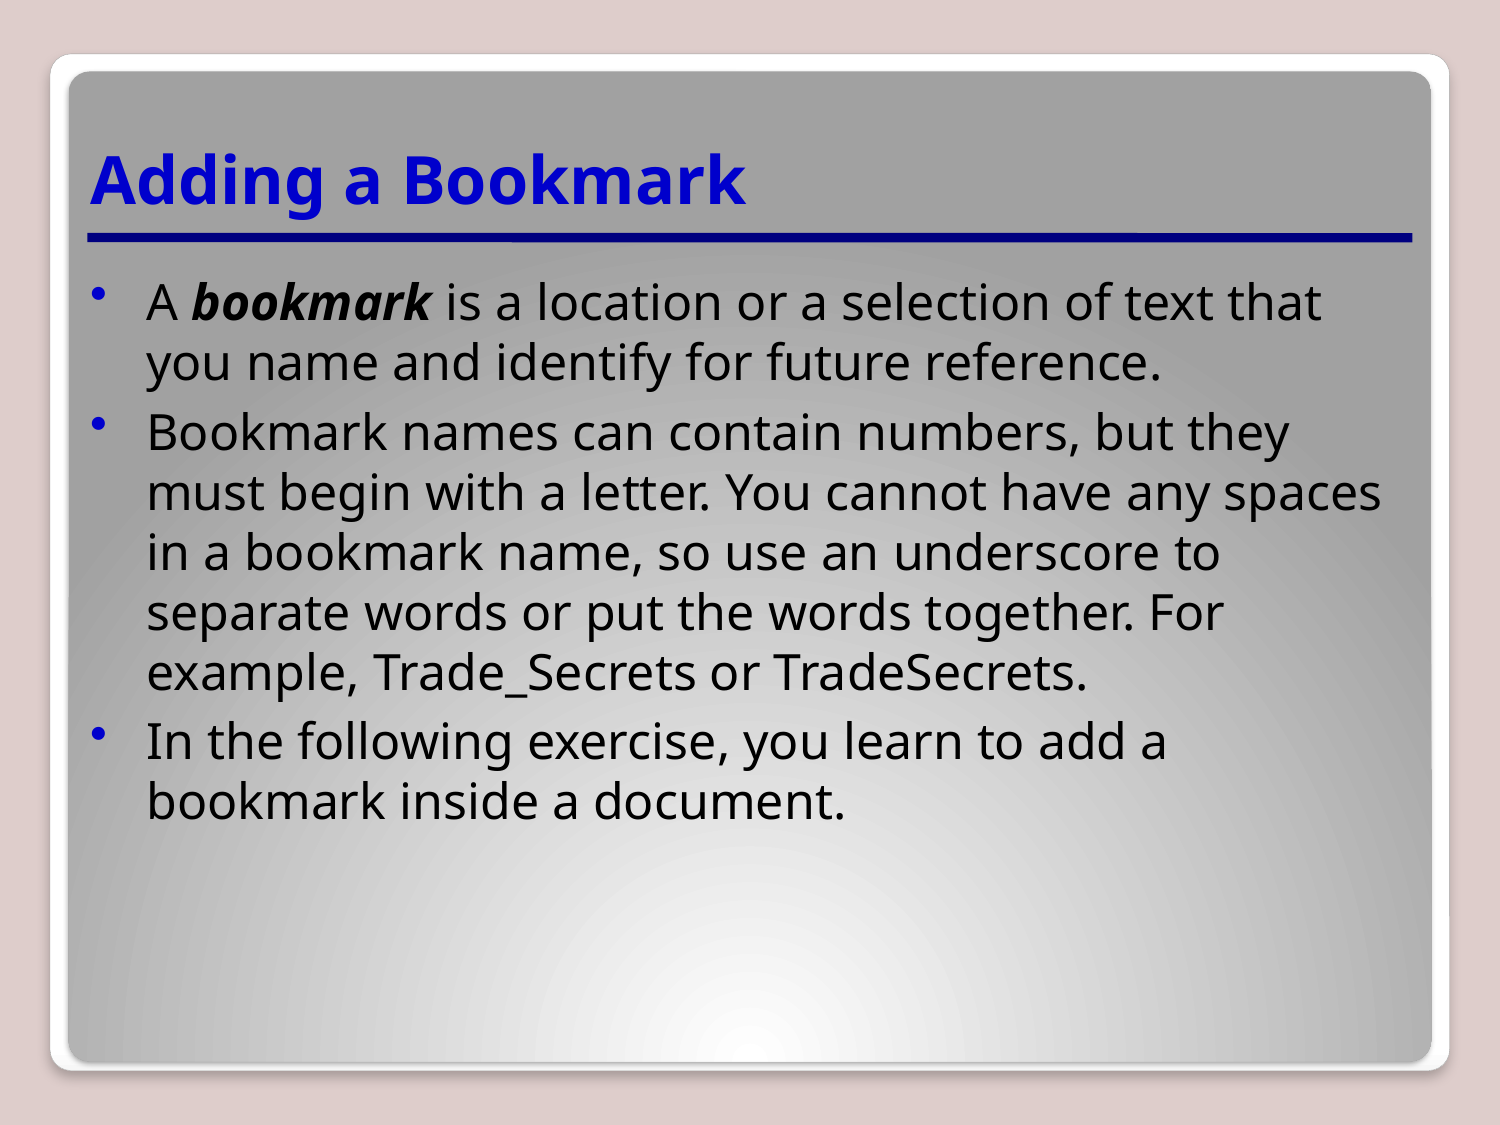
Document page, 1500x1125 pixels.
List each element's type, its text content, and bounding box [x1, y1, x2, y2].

title Adding a Bookmark [74, 74, 1426, 226]
list A bookmark is a location or a selection of text that you name and identify for future reference. Bookmark names can contain numbers, but they must begin with a letter. You cannot have any spaces in a bookmark name, so use an underscore to separate words or put the words together. For example, Trade_Secrets or TradeSecrets. In the following exercise, you learn to add a bookmark inside a document. [74, 262, 1426, 1063]
